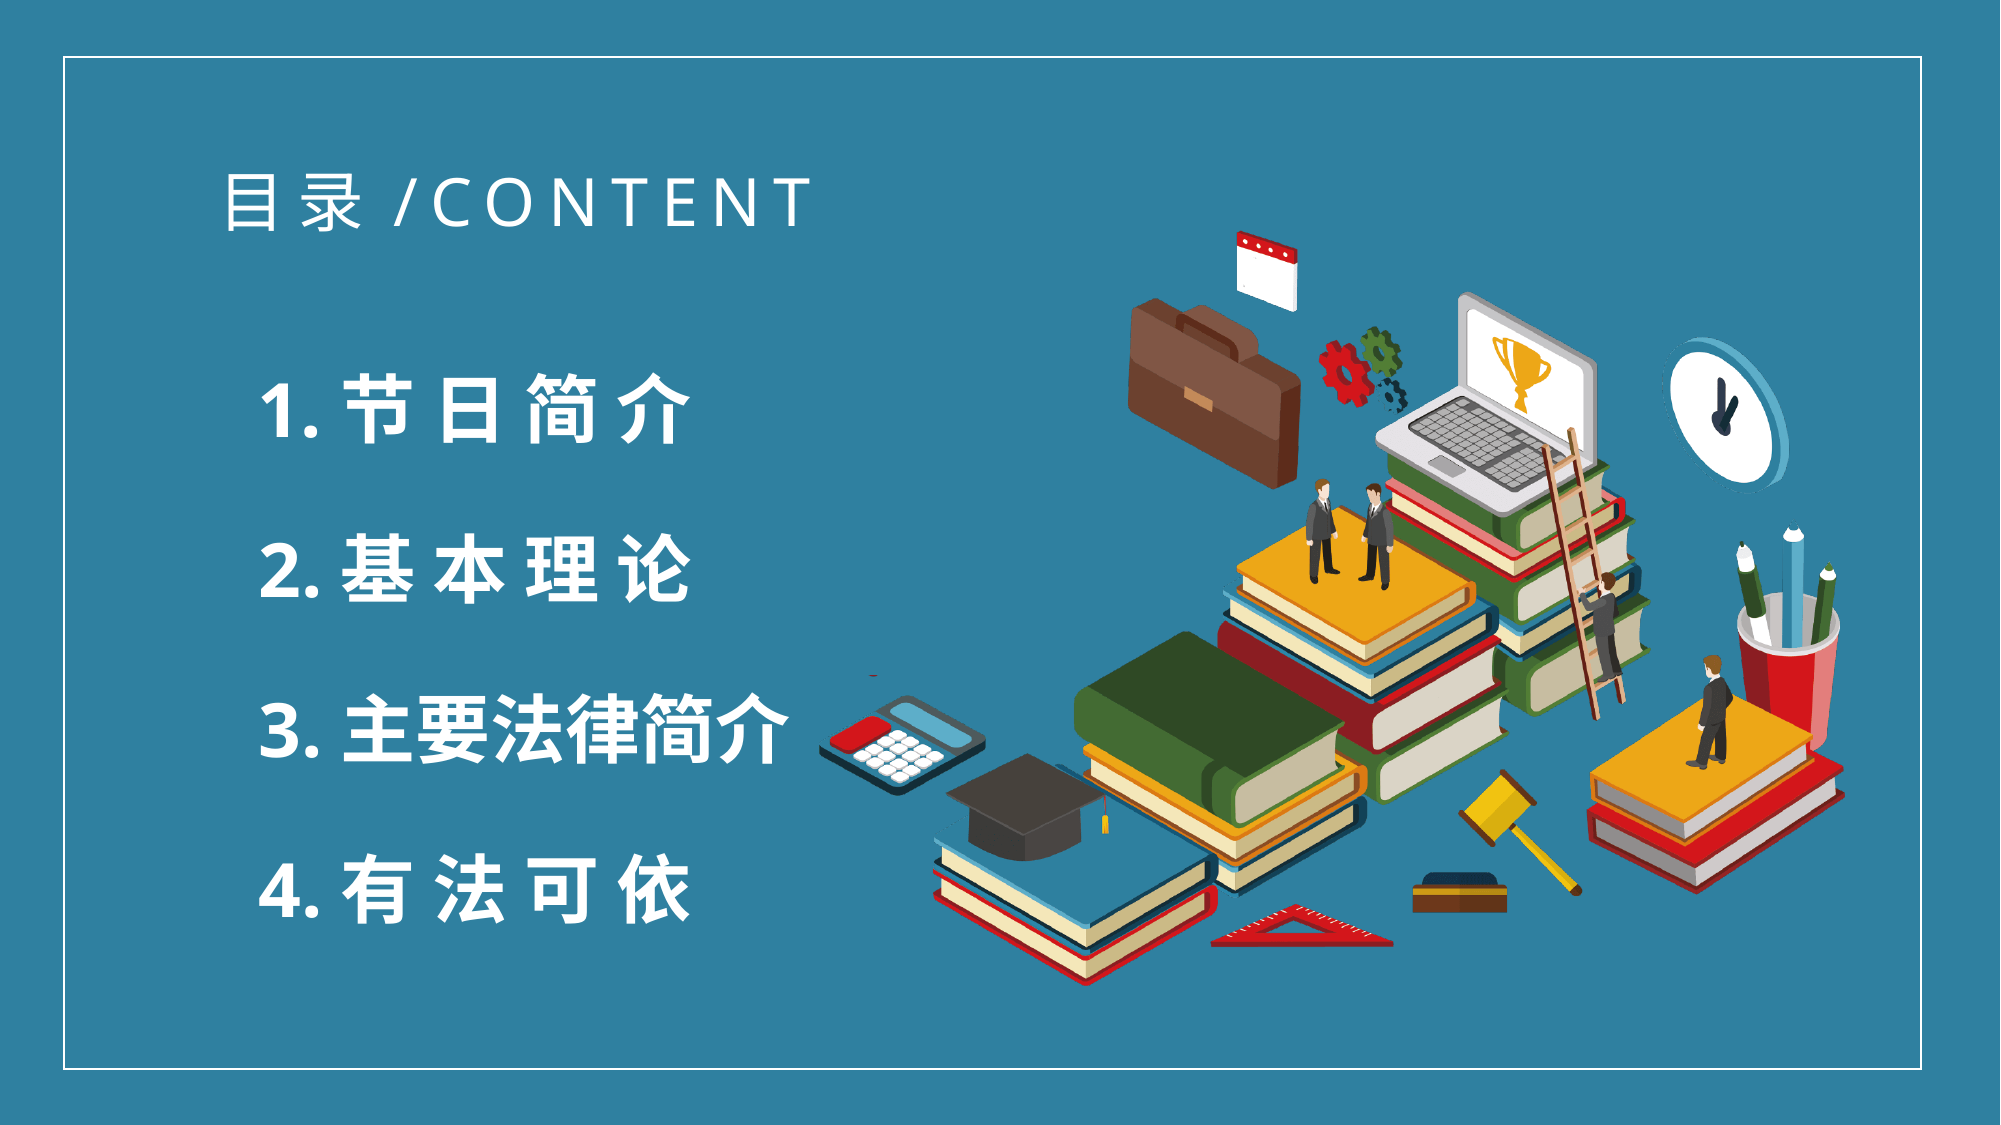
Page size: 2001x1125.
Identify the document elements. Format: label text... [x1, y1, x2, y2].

text_box 1.节 日 简 介 [243, 354, 787, 460]
text_box 目录/CONTENT [173, 152, 857, 247]
text_box 3.主要法律简介 [243, 674, 819, 780]
text_box 2.基 本 理 论 [243, 514, 767, 620]
text_box 4.有 法 可 依 [243, 834, 819, 940]
picture [819, 230, 1845, 986]
